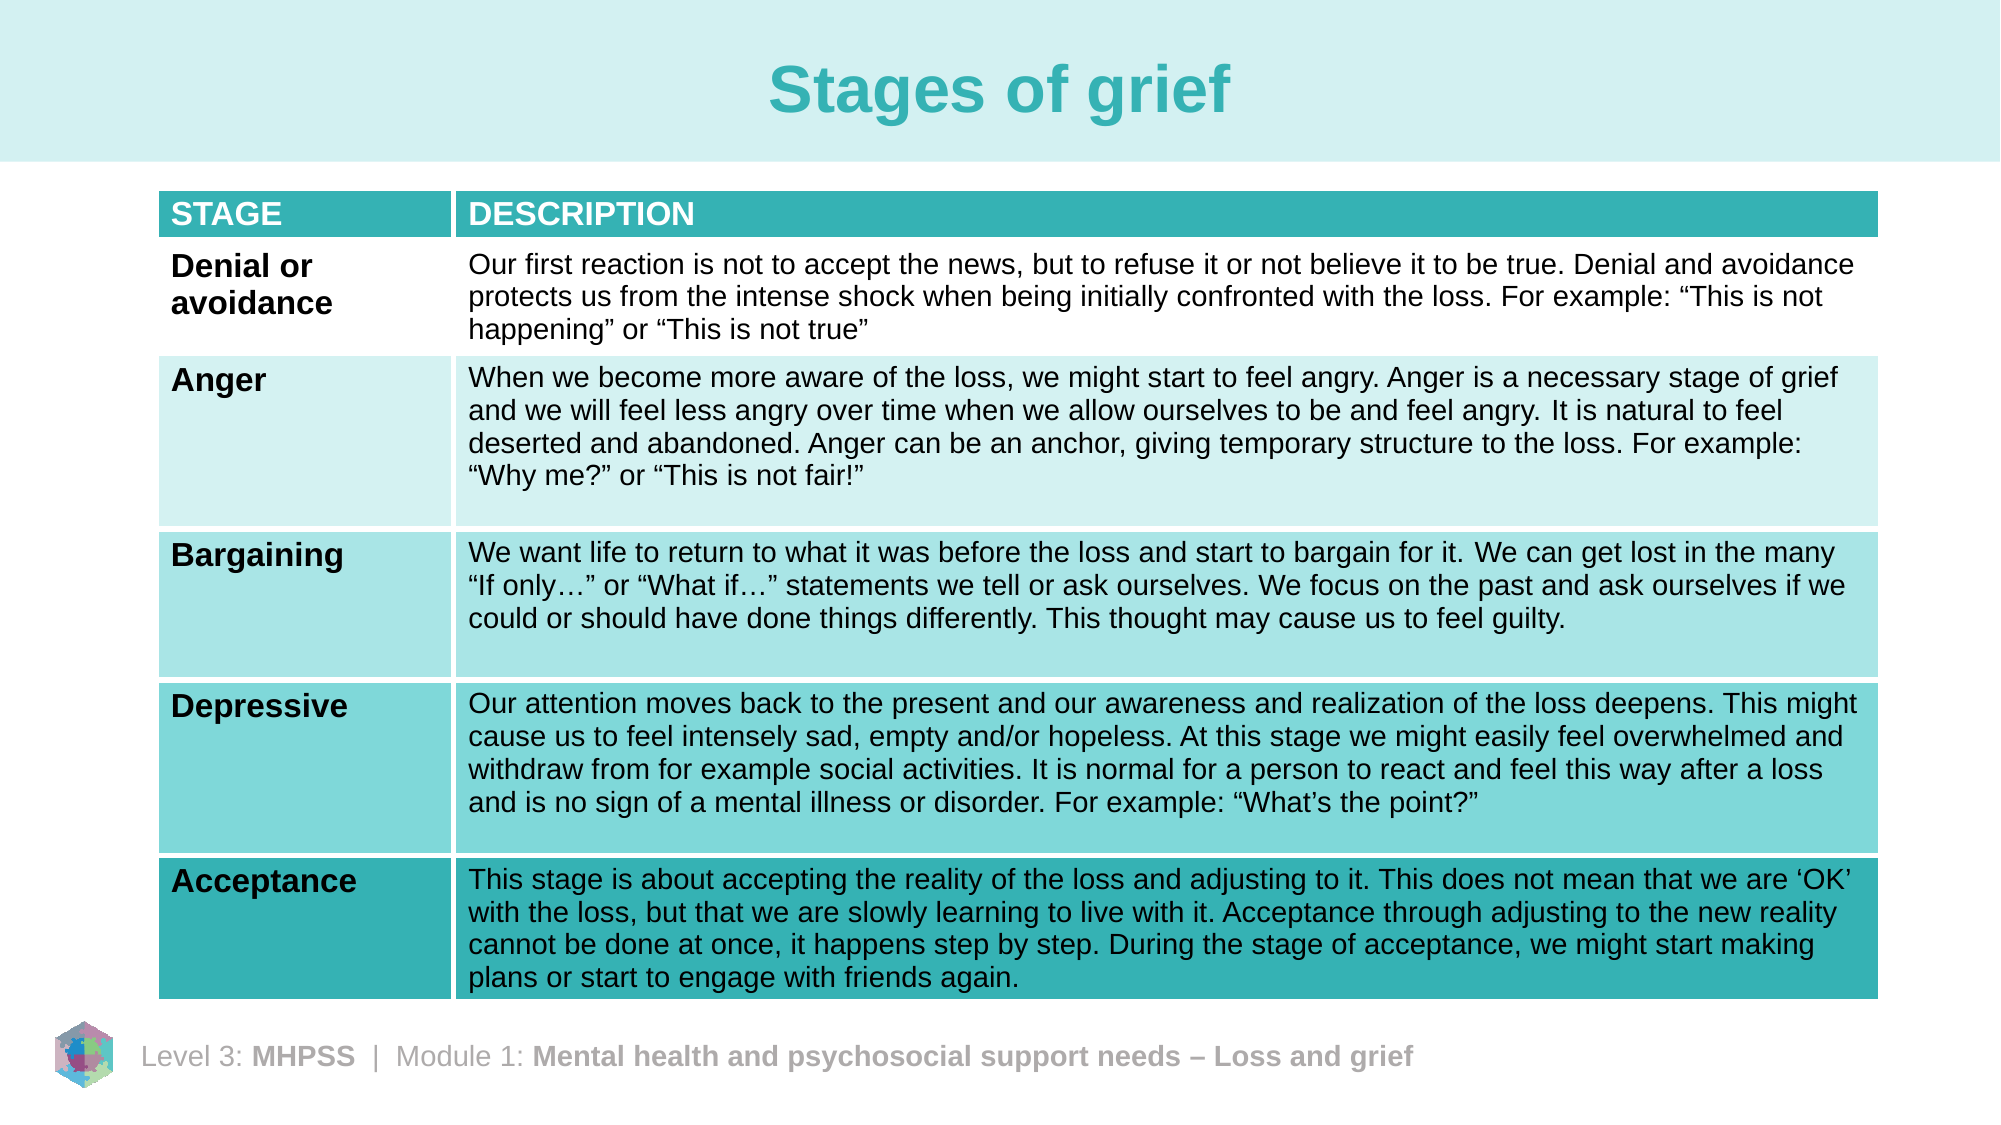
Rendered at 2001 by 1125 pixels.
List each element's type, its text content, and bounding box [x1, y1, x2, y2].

table_cell Denial or avoidance [159, 243, 451, 351]
table_cell When we become more aware of the loss, we might start to feel angry. Anger is a necessary stage of grief and we will feel less angry over time when we allow ourselves to be and feel angry. It is natural to feel deserted and abandoned. Anger can be an anchor, giving temporary structure to the loss. For example: “Why me?” or “This is not fair!” [456, 356, 1878, 526]
table_cell Bargaining [159, 532, 451, 677]
table_cell This stage is about accepting the reality of the loss and adjusting to it. This does not mean that we are ‘OK’ with the loss, but that we are slowly learning to live with it. Acceptance through adjusting to the new reality cannot be done at once, it happens step by step. During the stage of acceptance, we might start making plans or start to engage with friends again. [456, 858, 1878, 999]
table_cell Our attention moves back to the present and our awareness and realization of the loss deepens. This might cause us to feel intensely sad, empty and/or hopeless. At this stage we might easily feel overwhelmed and withdraw from for example social activities. It is normal for a person to react and feel this way after a loss and is no sign of a mental illness or disorder. For example: “What’s the point?” [456, 683, 1878, 853]
table_cell Depressive [159, 683, 451, 853]
table_cell Our first reaction is not to accept the news, but to refuse it or not believe it to be true. Denial and avoidance protects us from the intense shock when being initially confronted with the loss. For example: “This is not happening” or “This is not true” [456, 243, 1878, 351]
table_header STAGE [159, 191, 451, 237]
picture [55, 1021, 113, 1088]
table_cell We want life to return to what it was before the loss and start to bargain for it. We can get lost in the many “If only…” or “What if…” statements we tell or ask ourselves. We focus on the past and ask ourselves if we could or should have done things differently. This thought may cause us to feel guilty. [456, 532, 1878, 677]
title Stages of grief [137, 19, 1863, 163]
table_header DESCRIPTION [456, 191, 1878, 237]
table_cell Acceptance [159, 858, 451, 999]
table_cell Anger [159, 356, 451, 526]
